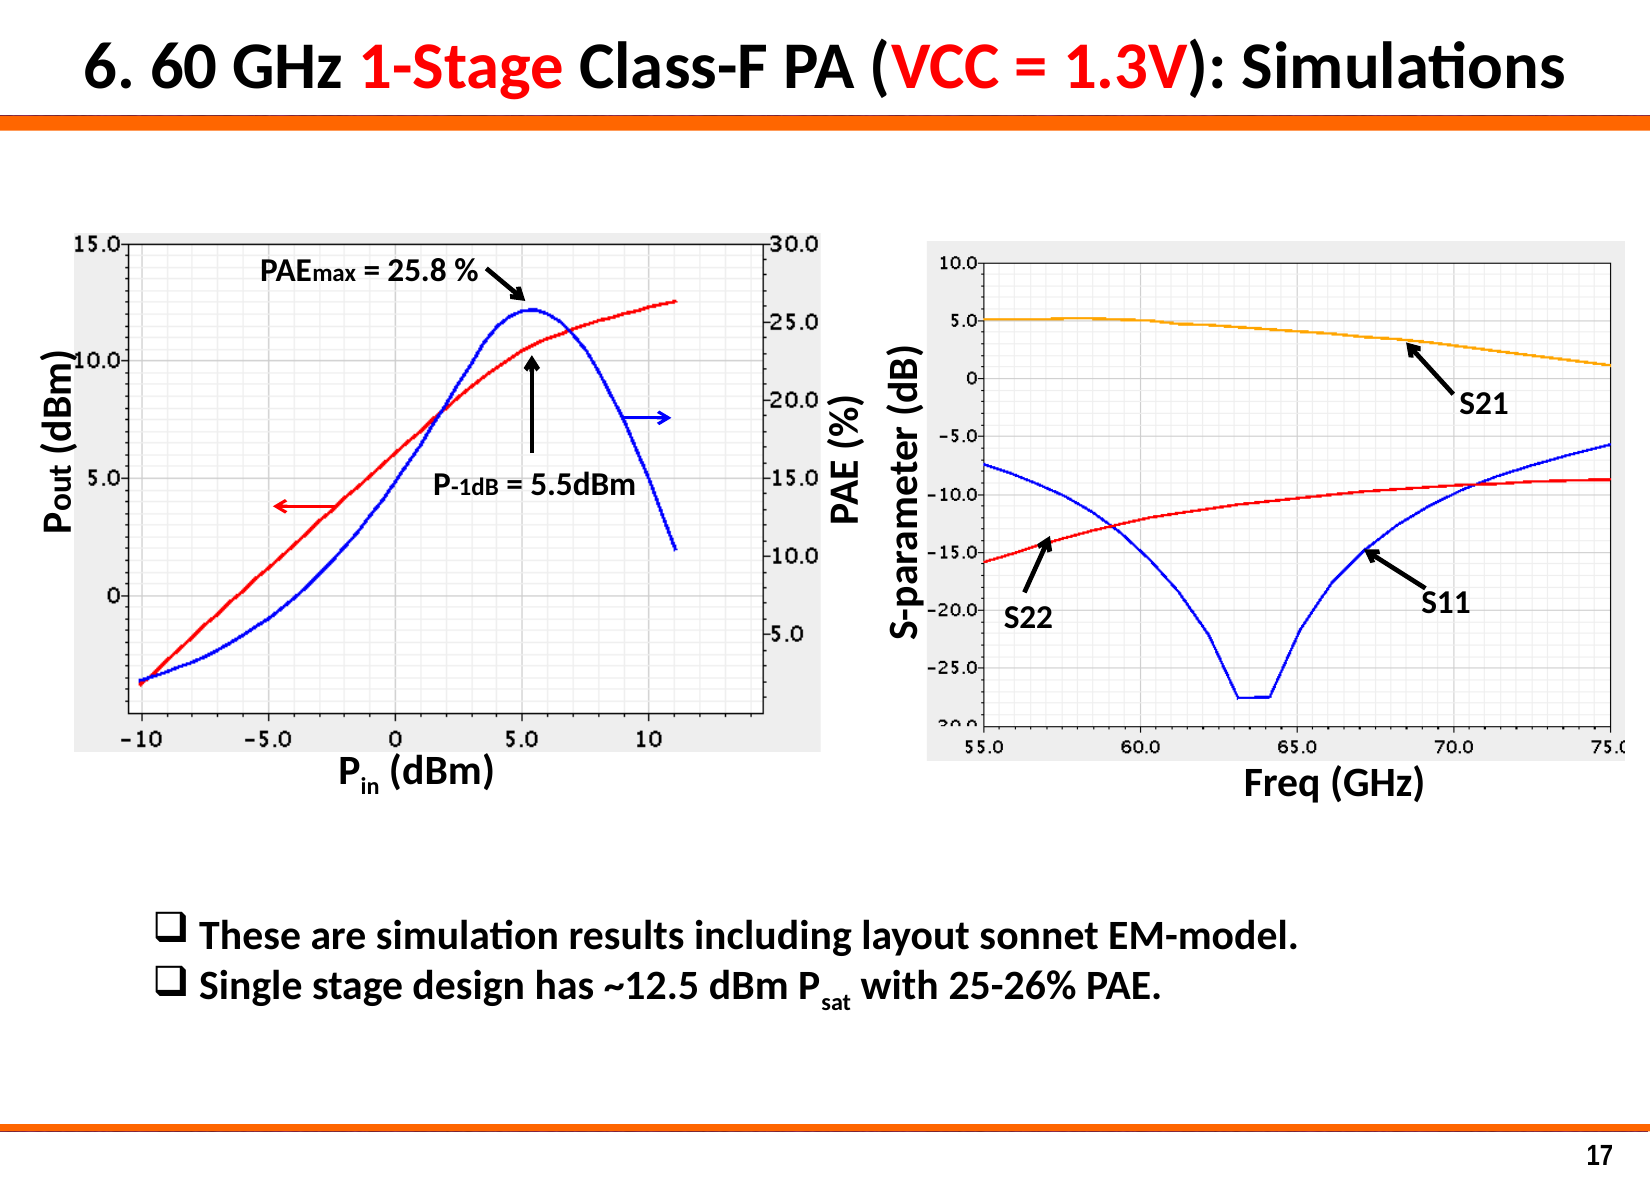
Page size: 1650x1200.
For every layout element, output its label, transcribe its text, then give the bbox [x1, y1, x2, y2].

text_box These are simulation results including layout sonnet EM-model. Single stage design has ~12.5 dBm Psat with 25-26% PAE. [137, 900, 1511, 1023]
text_box 17 [1105, 1131, 1629, 1176]
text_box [1363, 549, 1426, 589]
text_box Freq (GHz) [1228, 768, 1441, 812]
text_box Pin (dBm) [323, 760, 511, 807]
text_box PAE (%) [825, 379, 868, 540]
title 6. 60 GHz 1-Stage Class-F PA (VCC = 1.3V): Simulations [0, 9, 1650, 115]
picture [73, 233, 821, 752]
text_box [1024, 535, 1051, 593]
text_box Pout (dBm) [21, 334, 68, 549]
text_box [486, 268, 526, 302]
picture [926, 241, 1626, 761]
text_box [1405, 342, 1454, 395]
text_box S-parameter (dB) [868, 329, 921, 656]
